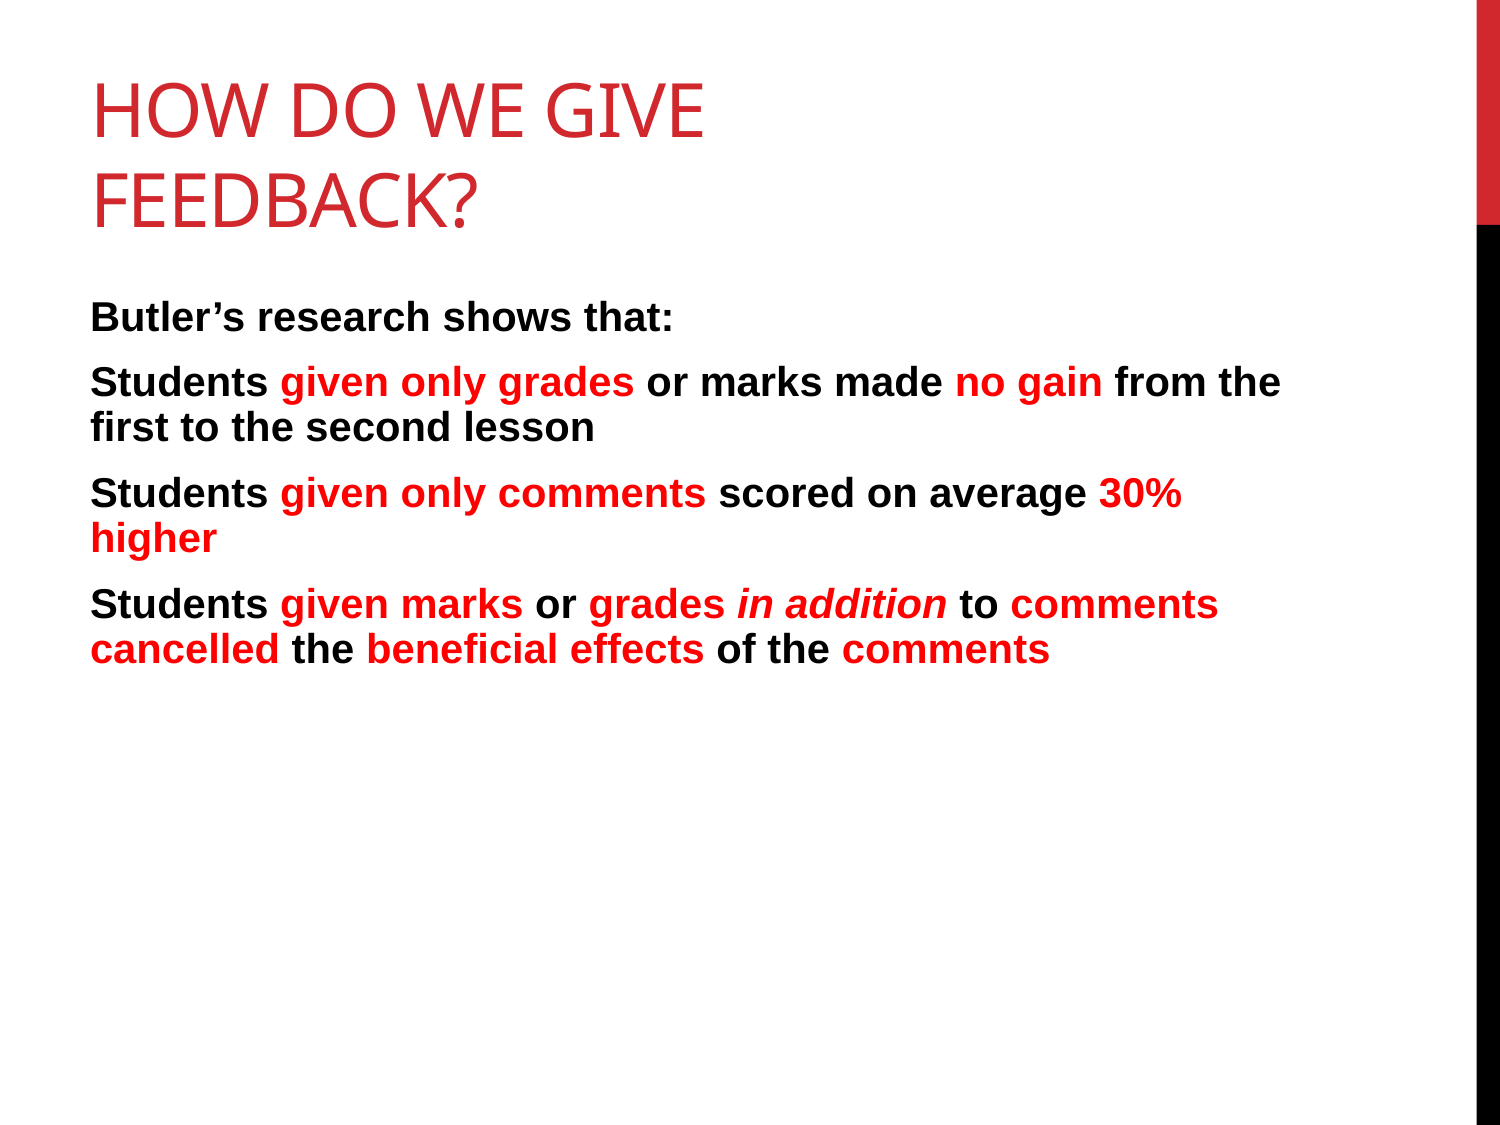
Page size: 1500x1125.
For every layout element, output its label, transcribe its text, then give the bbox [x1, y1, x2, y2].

title How do we give feedback? [75, 25, 1025, 250]
list Butler’s research shows that: Students given only grades or marks made no gain from the first to the second lesson Students given only comments scored on average 30% higher Students given marks or grades in addition to comments cancelled the beneficial effects of the comments [75, 287, 1325, 1005]
